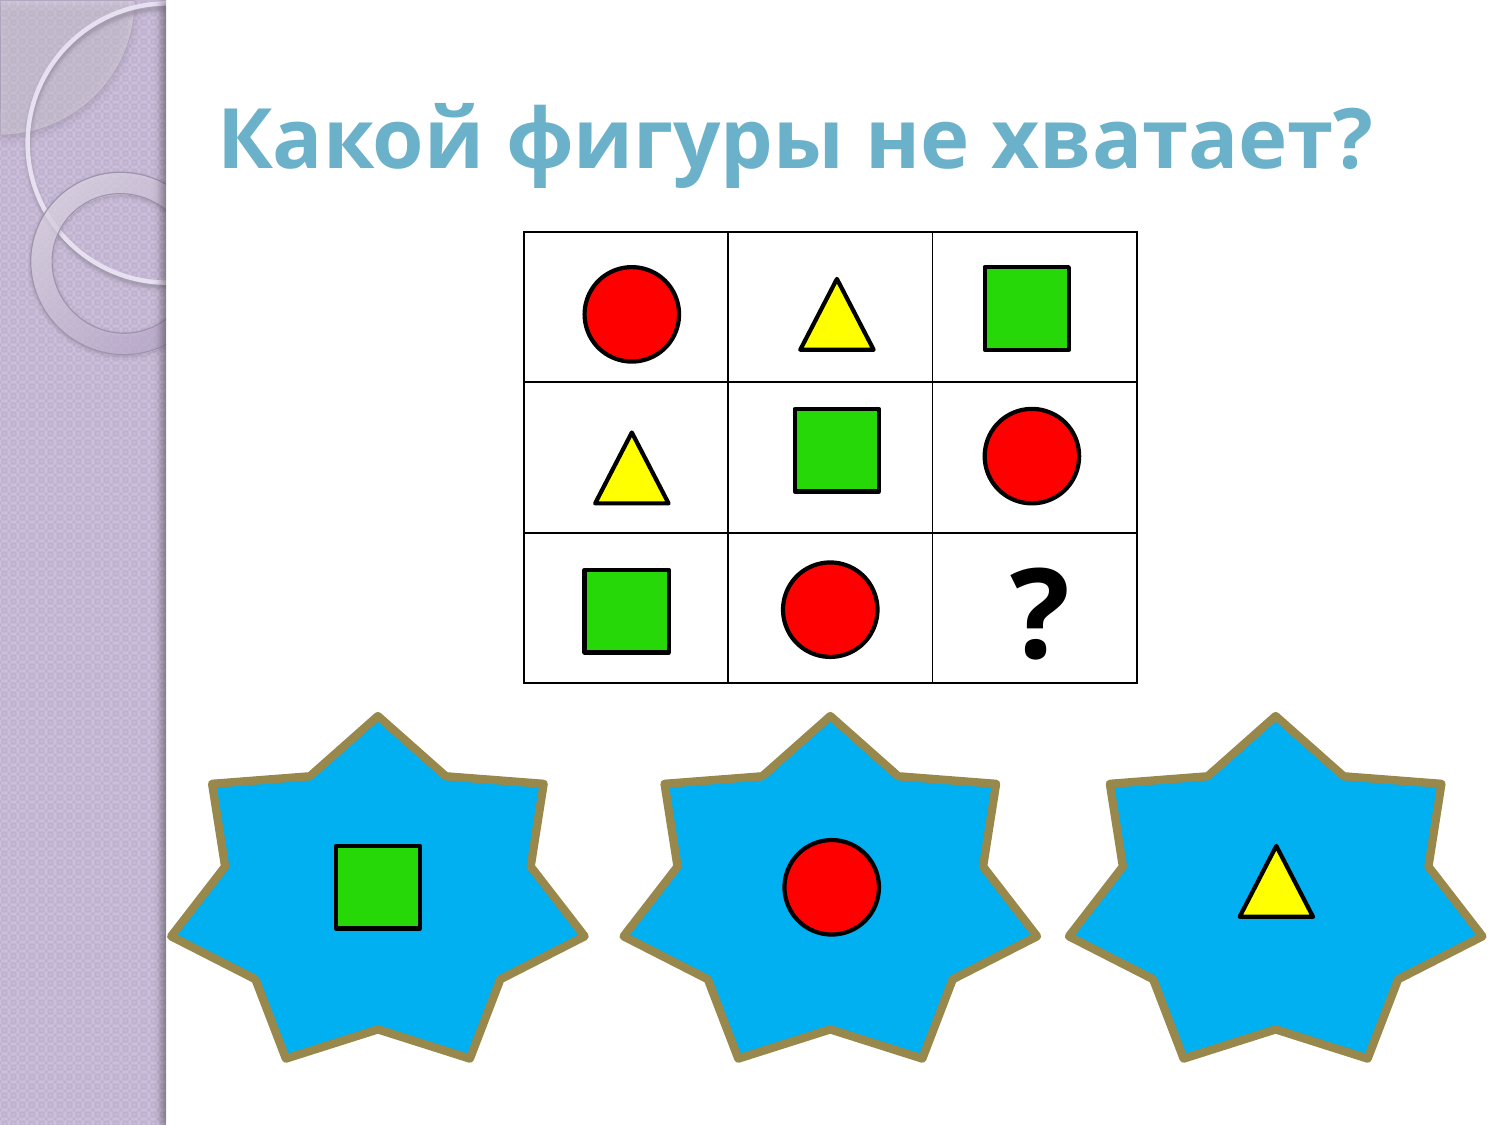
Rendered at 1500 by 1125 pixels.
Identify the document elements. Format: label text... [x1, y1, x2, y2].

table_header [525, 233, 727, 381]
text_box [793, 407, 881, 494]
table_cell [525, 383, 727, 532]
text_box Какой фигуры не хватает? [202, 78, 1411, 194]
table_cell [729, 383, 932, 532]
table_cell [525, 534, 727, 682]
text_box [582, 568, 671, 655]
table_cell [729, 534, 932, 682]
text_box [582, 265, 682, 364]
text_box ? [995, 526, 1085, 692]
table_cell [933, 534, 995, 682]
text_box [983, 265, 1071, 352]
text_box [593, 430, 671, 506]
table_cell [933, 383, 1136, 532]
text_box [798, 276, 876, 352]
text_box [982, 406, 1082, 506]
text_box [334, 844, 422, 931]
table_cell [1085, 534, 1136, 682]
table_header [729, 233, 932, 381]
text_box [169, 714, 587, 1061]
text_box [1066, 714, 1485, 1061]
table_header [933, 233, 1136, 381]
text_box [621, 714, 1040, 1061]
text_box [780, 560, 880, 660]
text_box [1237, 843, 1315, 919]
text_box [782, 837, 882, 937]
